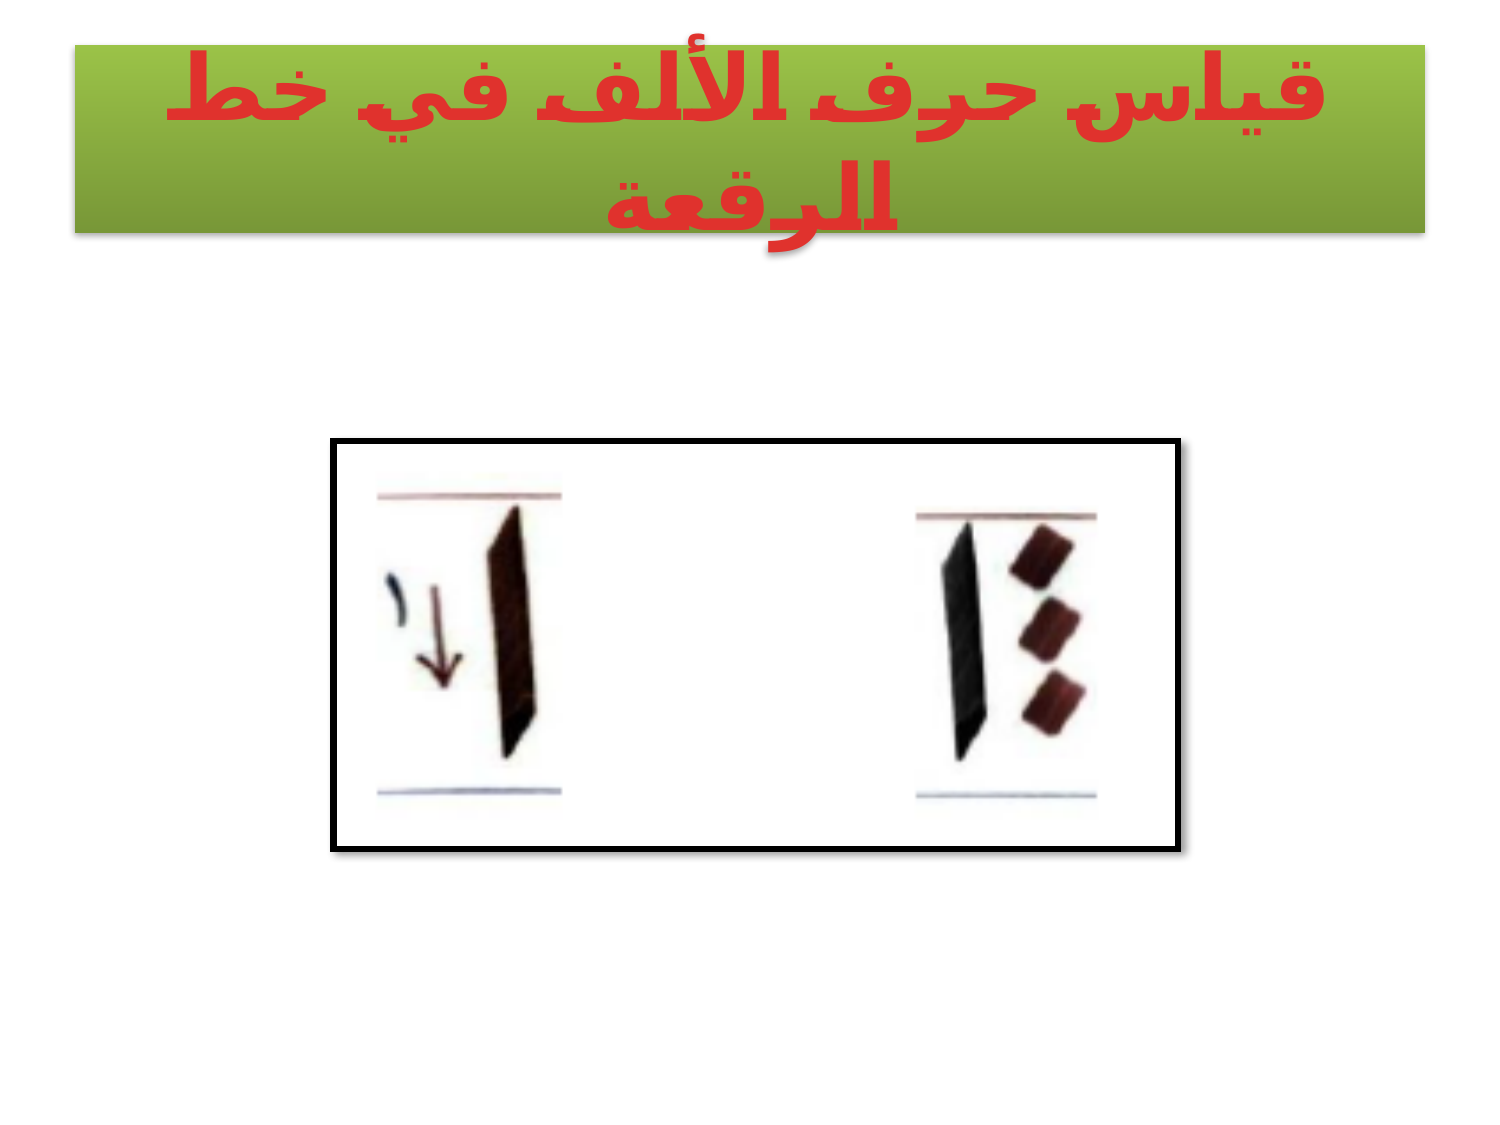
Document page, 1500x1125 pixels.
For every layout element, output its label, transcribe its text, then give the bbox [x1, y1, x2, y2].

picture [336, 444, 1176, 847]
title قياس حرف الألف في خط الرقعة [75, 45, 1425, 233]
